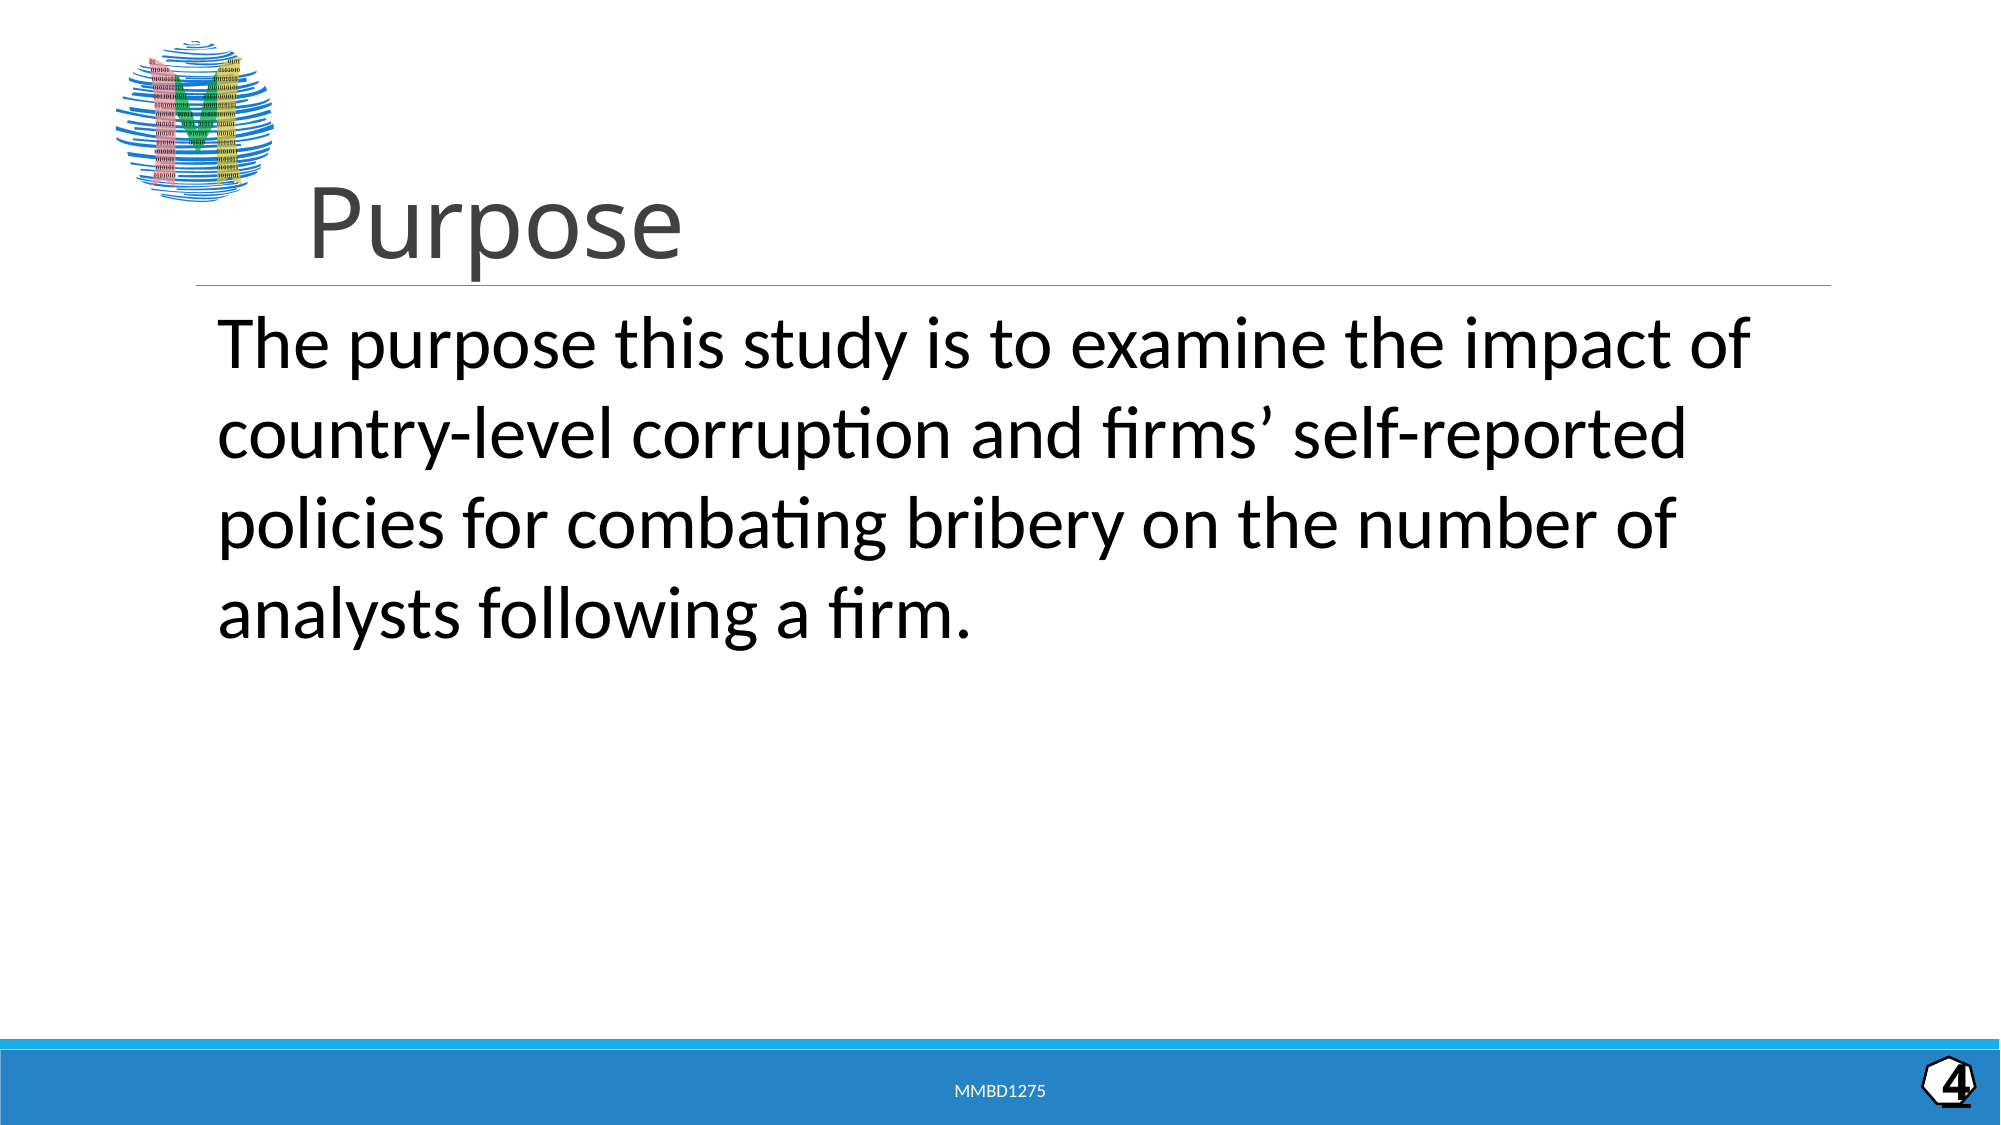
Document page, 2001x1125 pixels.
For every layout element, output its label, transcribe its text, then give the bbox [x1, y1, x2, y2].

text_box 4 [1921, 1055, 1977, 1106]
picture [109, 35, 275, 208]
footer MMBD1275 [604, 1059, 1396, 1120]
title Purpose [290, 170, 1249, 286]
text_box The purpose this study is to examine the impact of country-level corruption and firms’ self-reported policies for combating bribery on the number of analysts following a firm. [202, 286, 1875, 661]
